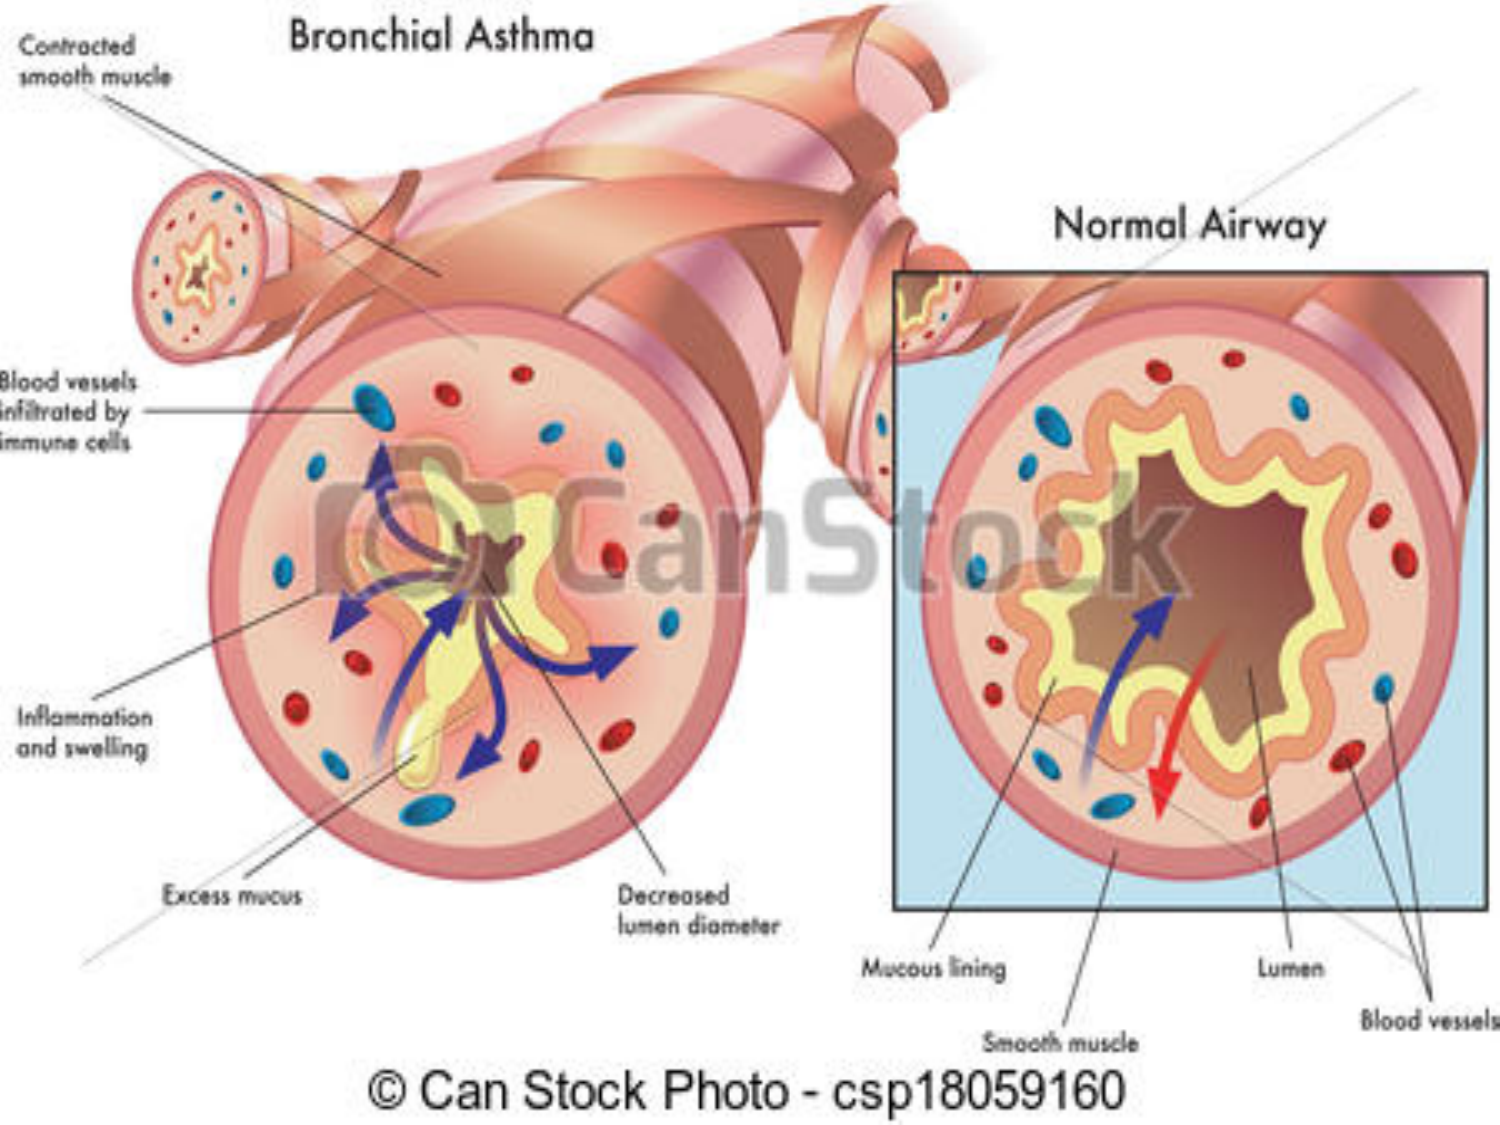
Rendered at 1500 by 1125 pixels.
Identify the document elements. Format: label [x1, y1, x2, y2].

list [0, 0, 1500, 1125]
